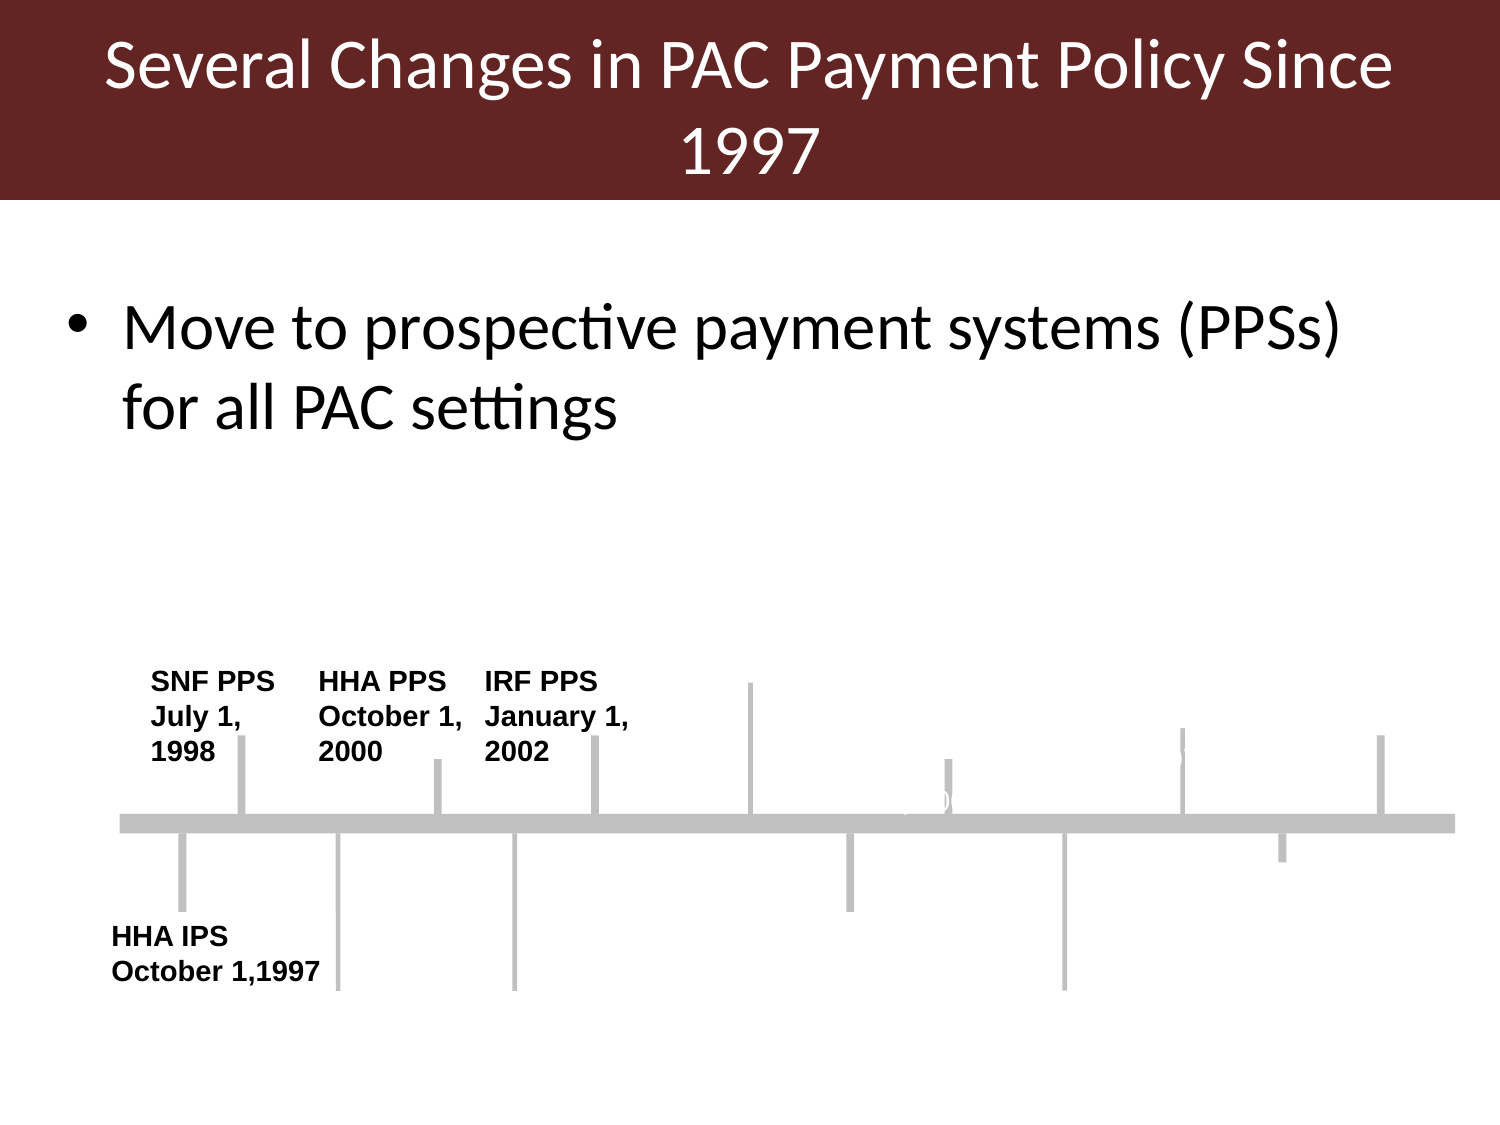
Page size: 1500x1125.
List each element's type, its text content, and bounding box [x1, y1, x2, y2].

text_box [99, 603, 1476, 1116]
title Several Changes in PAC Payment Policy Since 1997 [74, 9, 1426, 198]
text_box [0, 0, 1500, 200]
list Move to prospective payment systems (PPSs) for all PAC settings [50, 274, 1450, 613]
